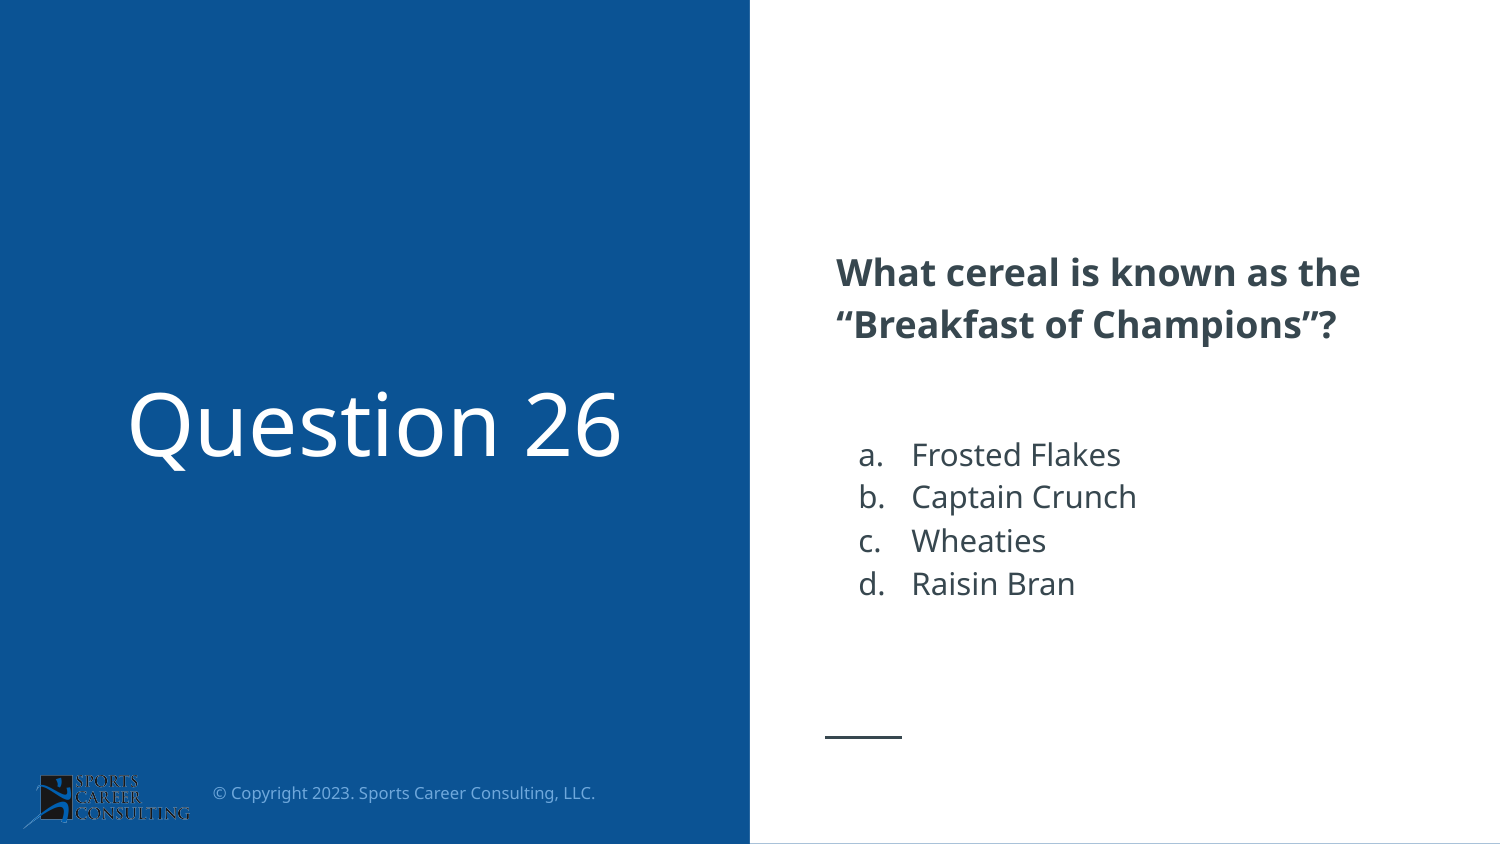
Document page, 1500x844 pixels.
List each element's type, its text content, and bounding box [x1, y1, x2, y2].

title Question 26 [43, 298, 708, 546]
list What cereal is known as the “Breakfast of Champions”? Frosted Flakes Captain Crunch Wheaties Raisin Bran [821, 118, 1486, 725]
picture [22, 774, 190, 829]
text_box © Copyright 2023. Sports Career Consulting, LLC. [197, 767, 750, 838]
